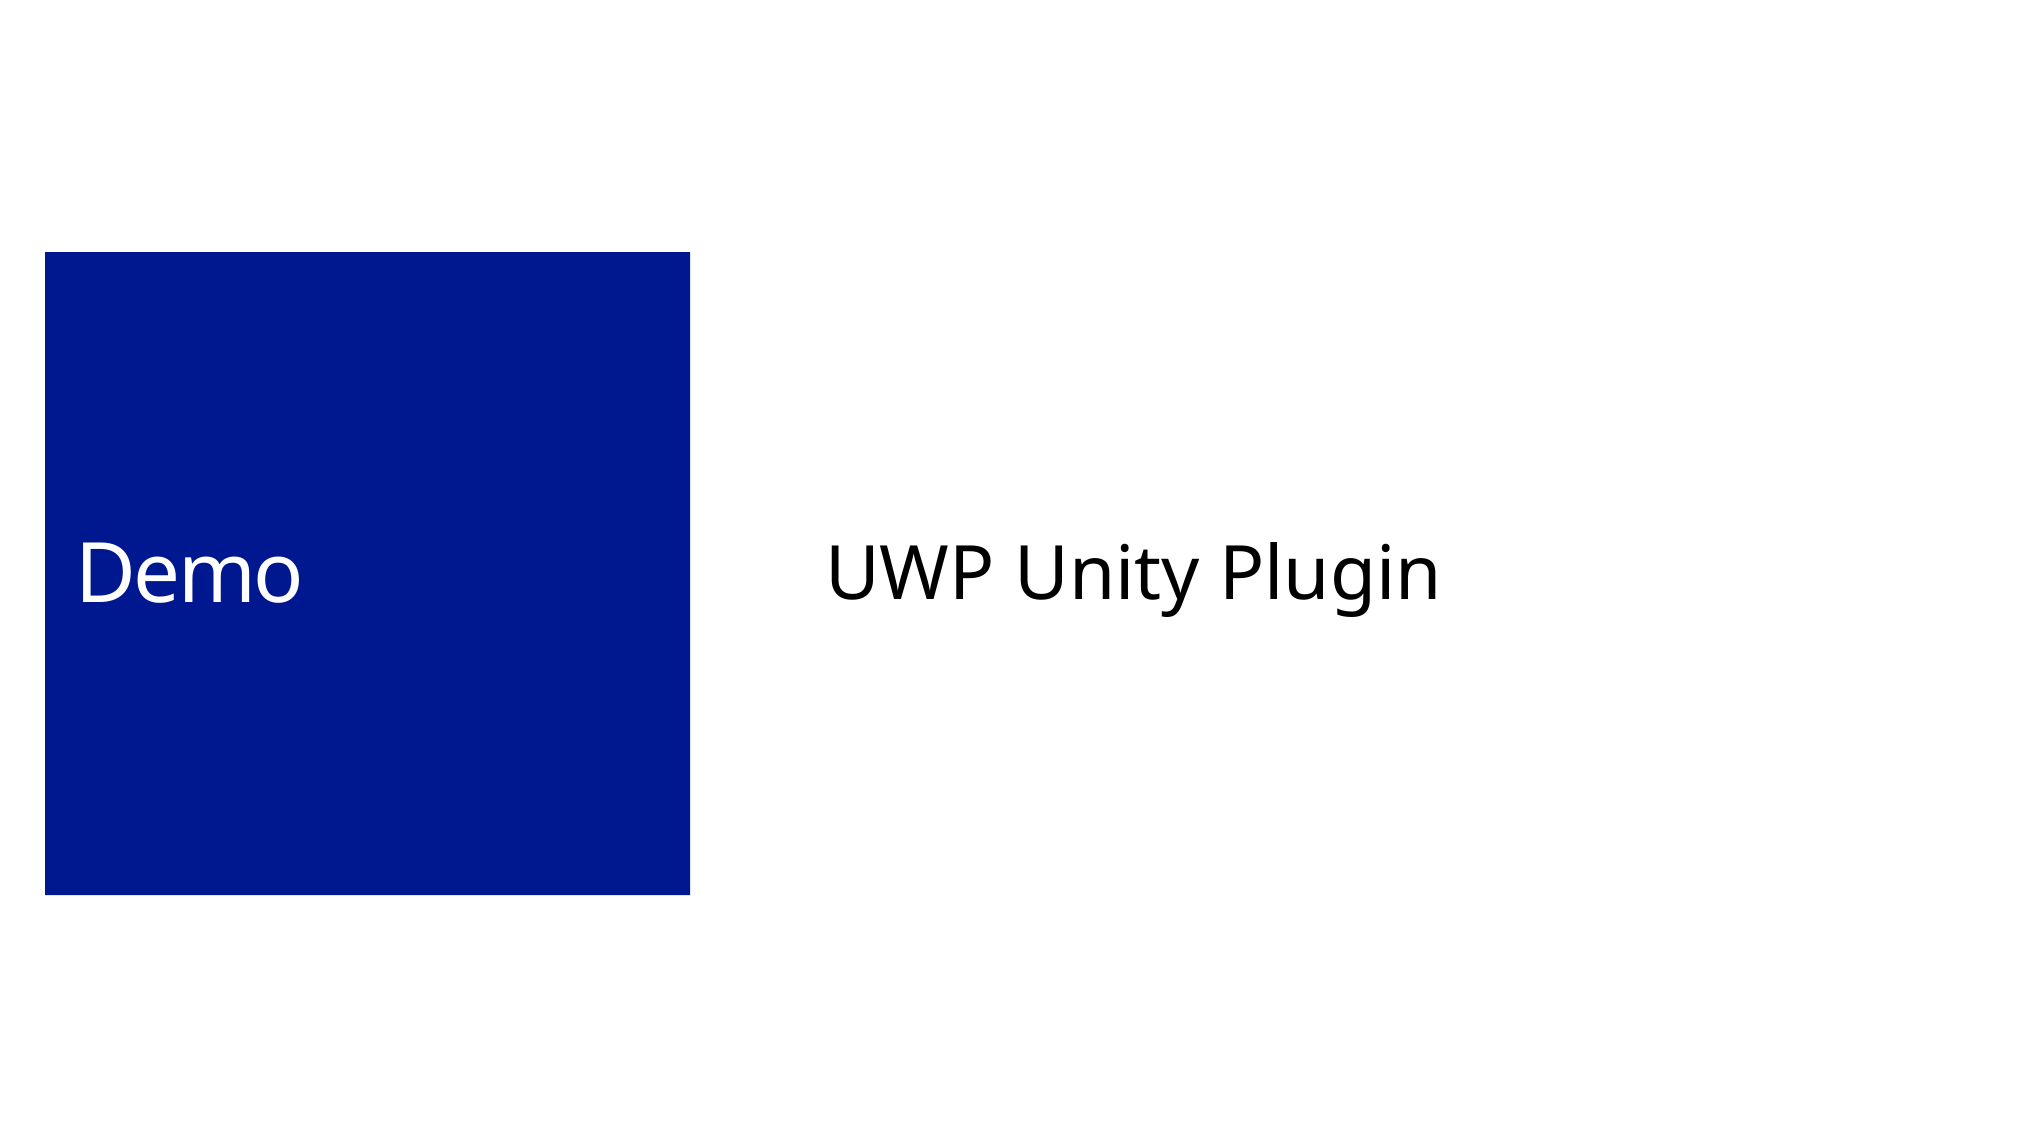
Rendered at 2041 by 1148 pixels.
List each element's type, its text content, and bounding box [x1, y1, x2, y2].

title Demo [45, 252, 691, 896]
list UWP Unity Plugin [795, 498, 1996, 649]
